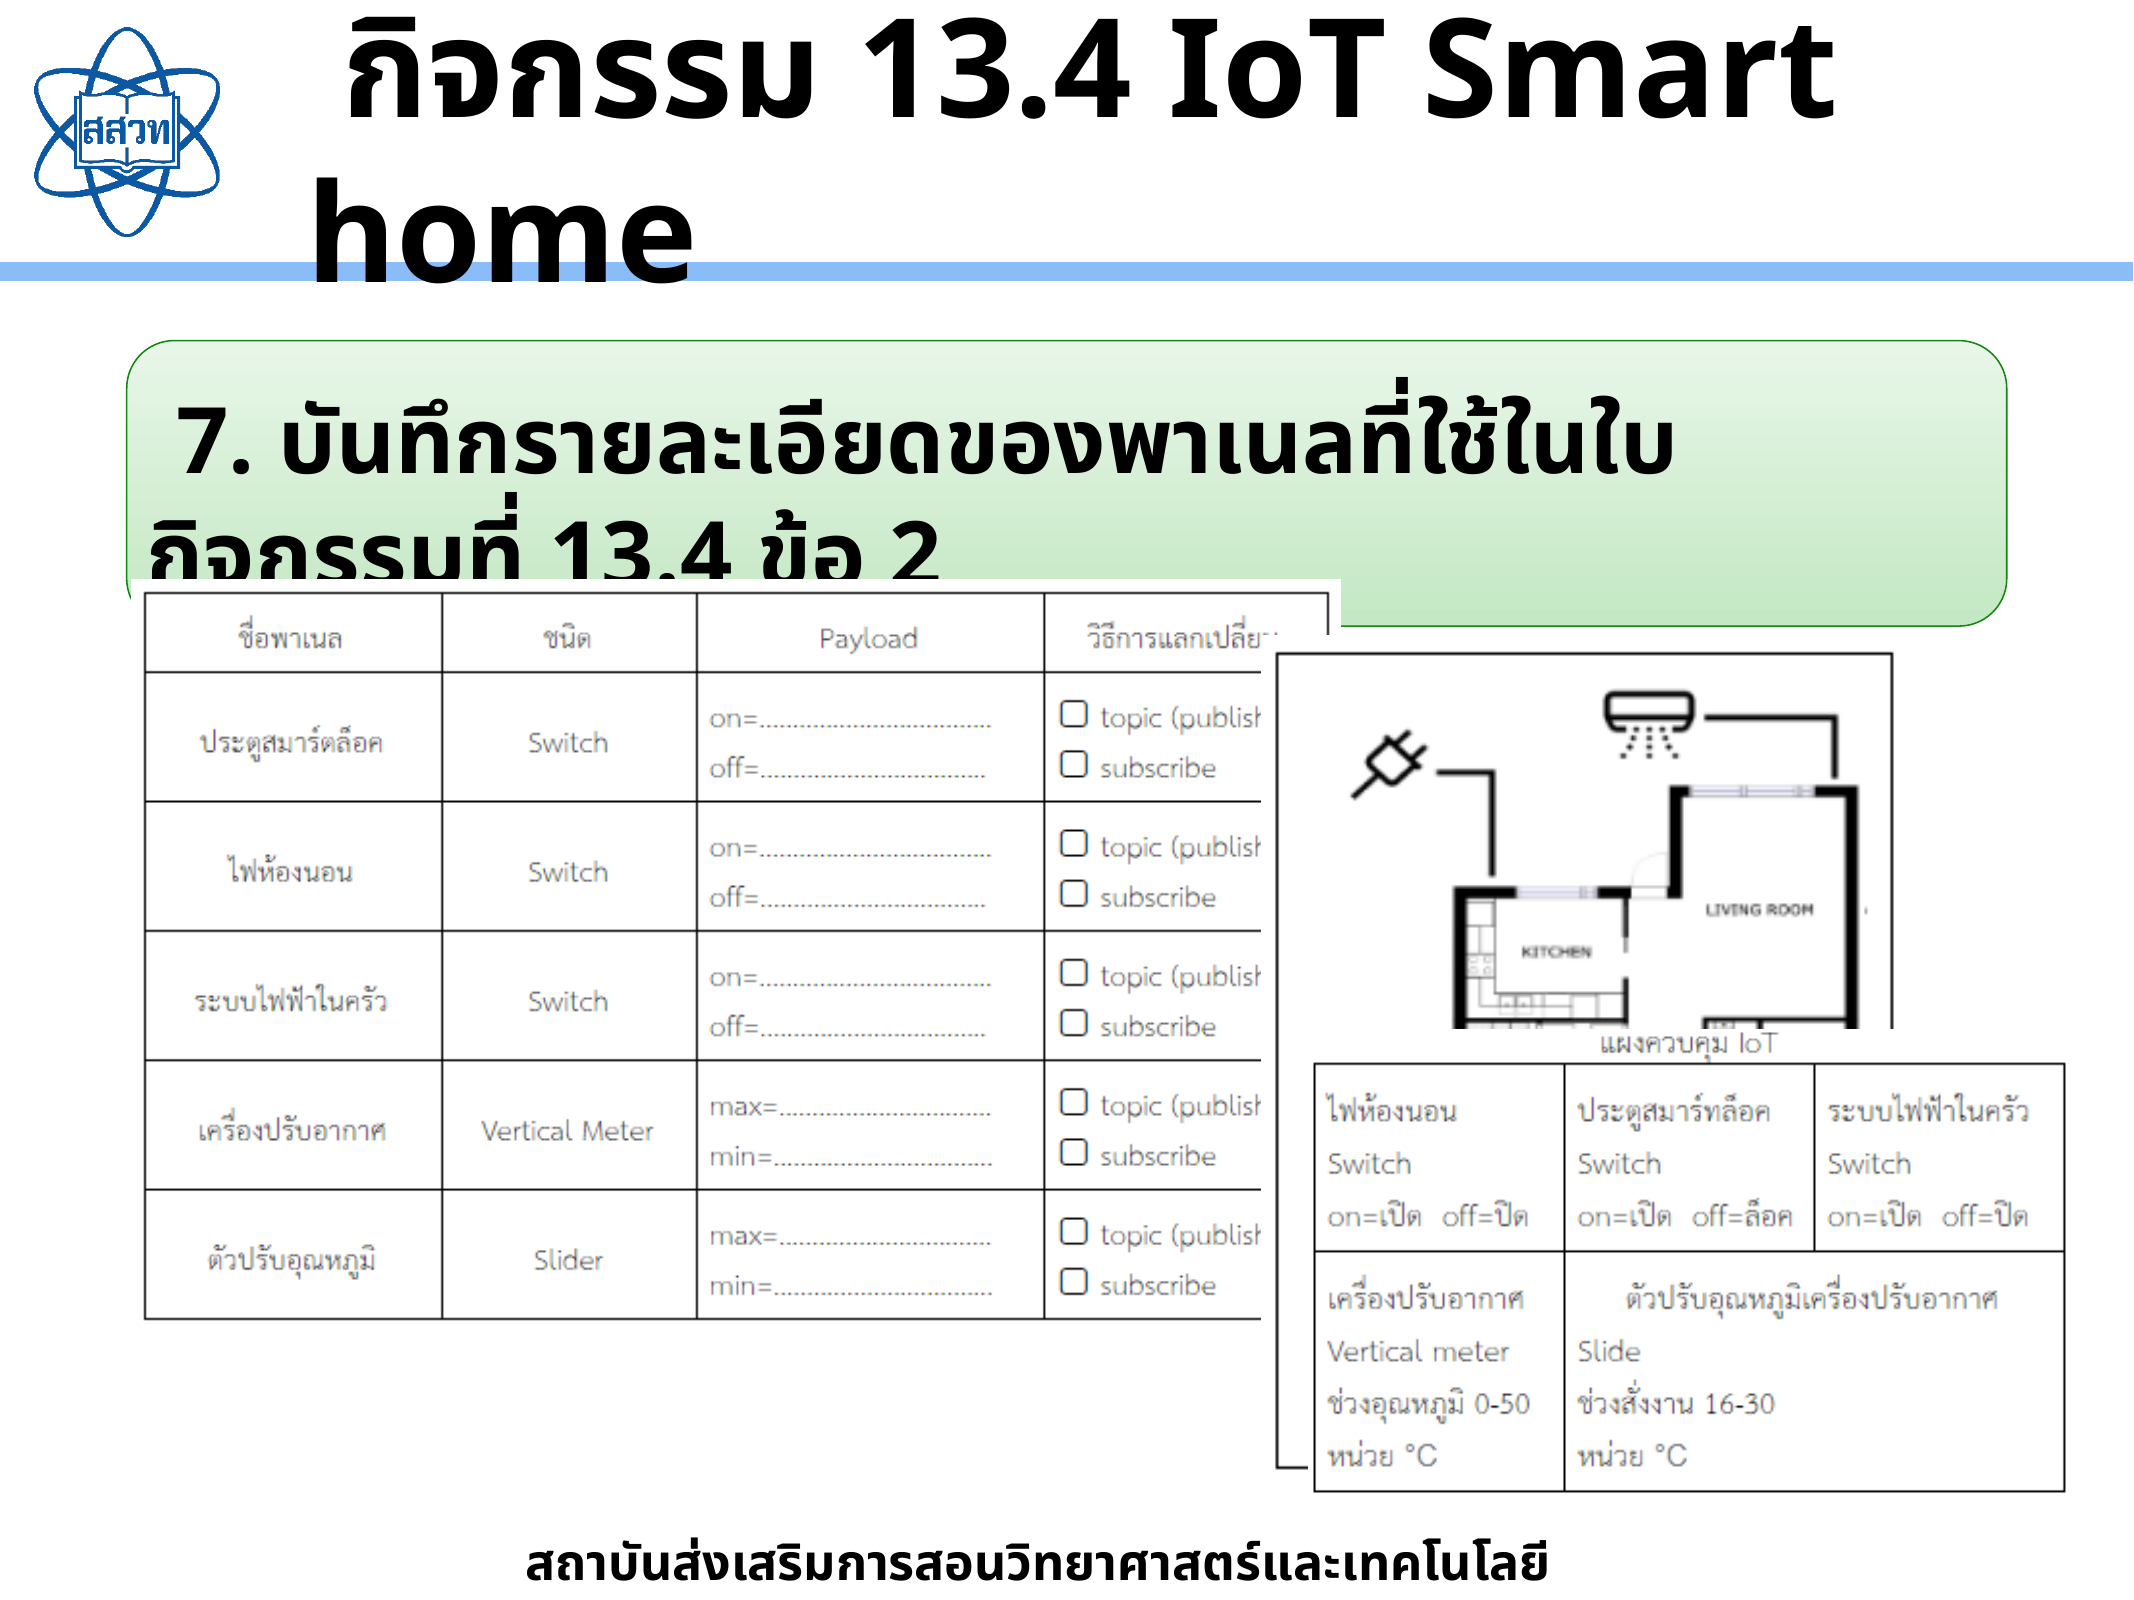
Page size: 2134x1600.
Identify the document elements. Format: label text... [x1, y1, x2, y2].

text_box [131, 579, 2078, 1503]
picture [33, 27, 220, 237]
text_box กิจกรรม 13.4 IoT Smart home [298, 274, 2002, 318]
text_box กิจกรรม 13.4 IoT Smart home [298, 0, 2002, 269]
text_box สถาบันส่งเสริมการสอนวิทยาศาสตร์และเทคโนโลยี [74, 1522, 2002, 1589]
text_box 7. บันทึกรายละเอียดของพาเนลที่ใช้ในใบกิจกรรมที่ 13.4 ข้อ 2 [125, 339, 2008, 581]
